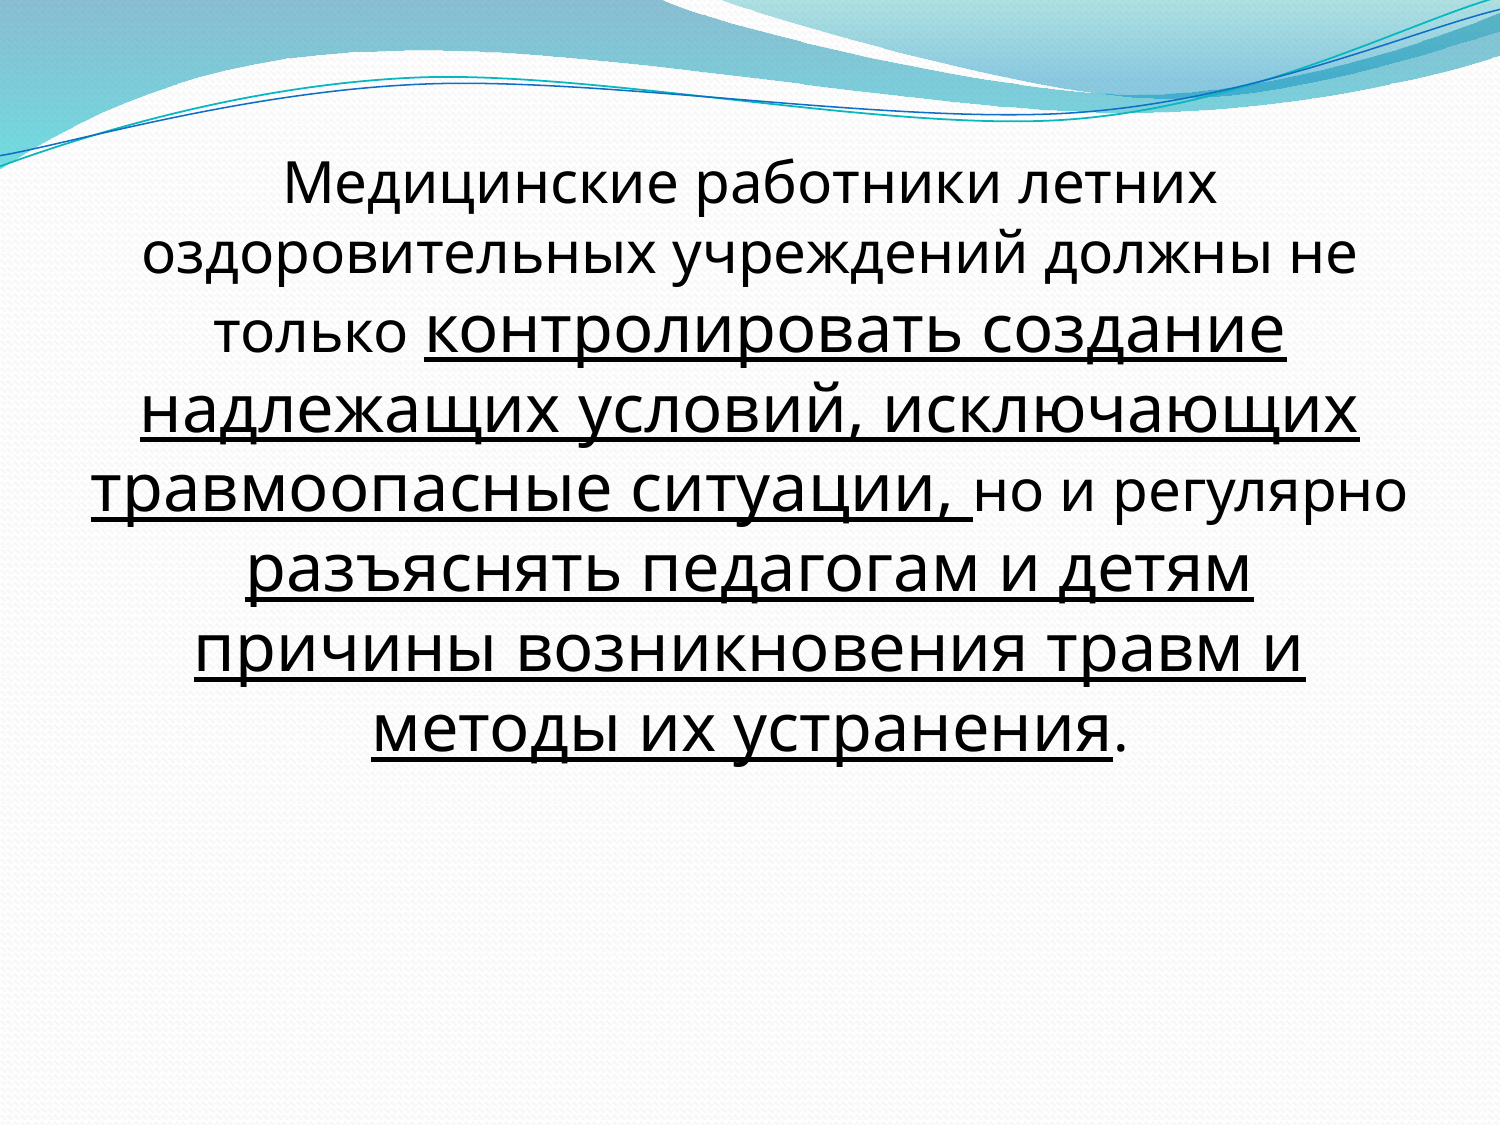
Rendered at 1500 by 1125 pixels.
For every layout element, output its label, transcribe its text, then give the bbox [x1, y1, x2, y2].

list Медицинские работники летних оздоровительных учреждений должны не только контролировать создание надлежащих условий, исключающих травмоопасные ситуации, но и регулярно разъяснять педагогам и детям причины возникновения травм и методы их устранения. [74, 54, 1426, 1038]
